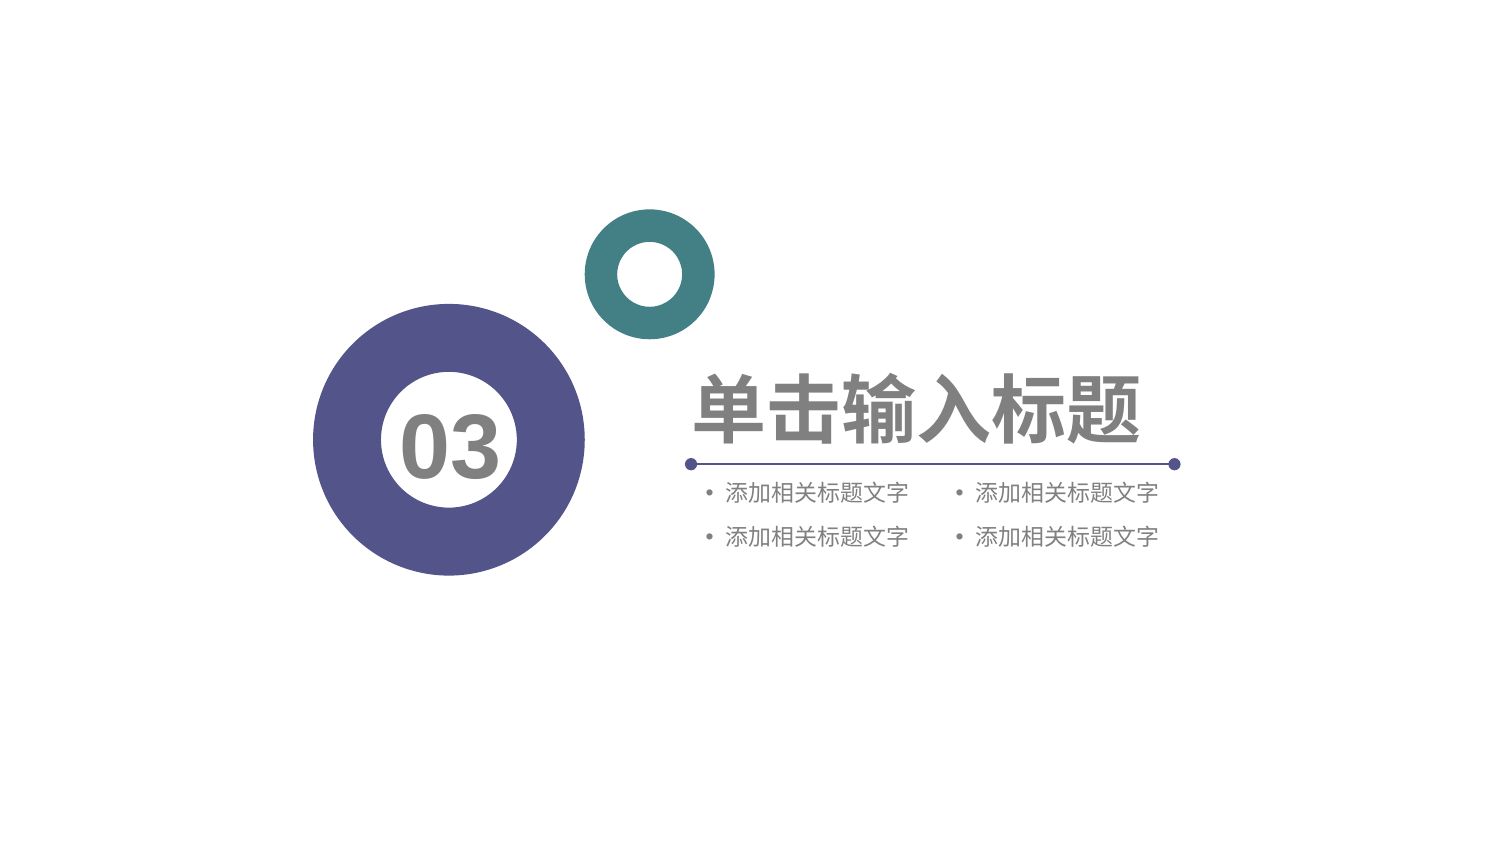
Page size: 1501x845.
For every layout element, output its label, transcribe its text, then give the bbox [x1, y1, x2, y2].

text_box 添加相关标题文字 [694, 473, 921, 512]
text_box 添加相关标题文字 [945, 473, 1171, 512]
text_box 添加相关标题文字 [945, 517, 1171, 556]
text_box 添加相关标题文字 [694, 517, 921, 556]
text_box 03 [351, 386, 550, 497]
text_box 单击输入标题 [691, 362, 1213, 453]
text_box [312, 302, 586, 577]
text_box [583, 208, 716, 341]
